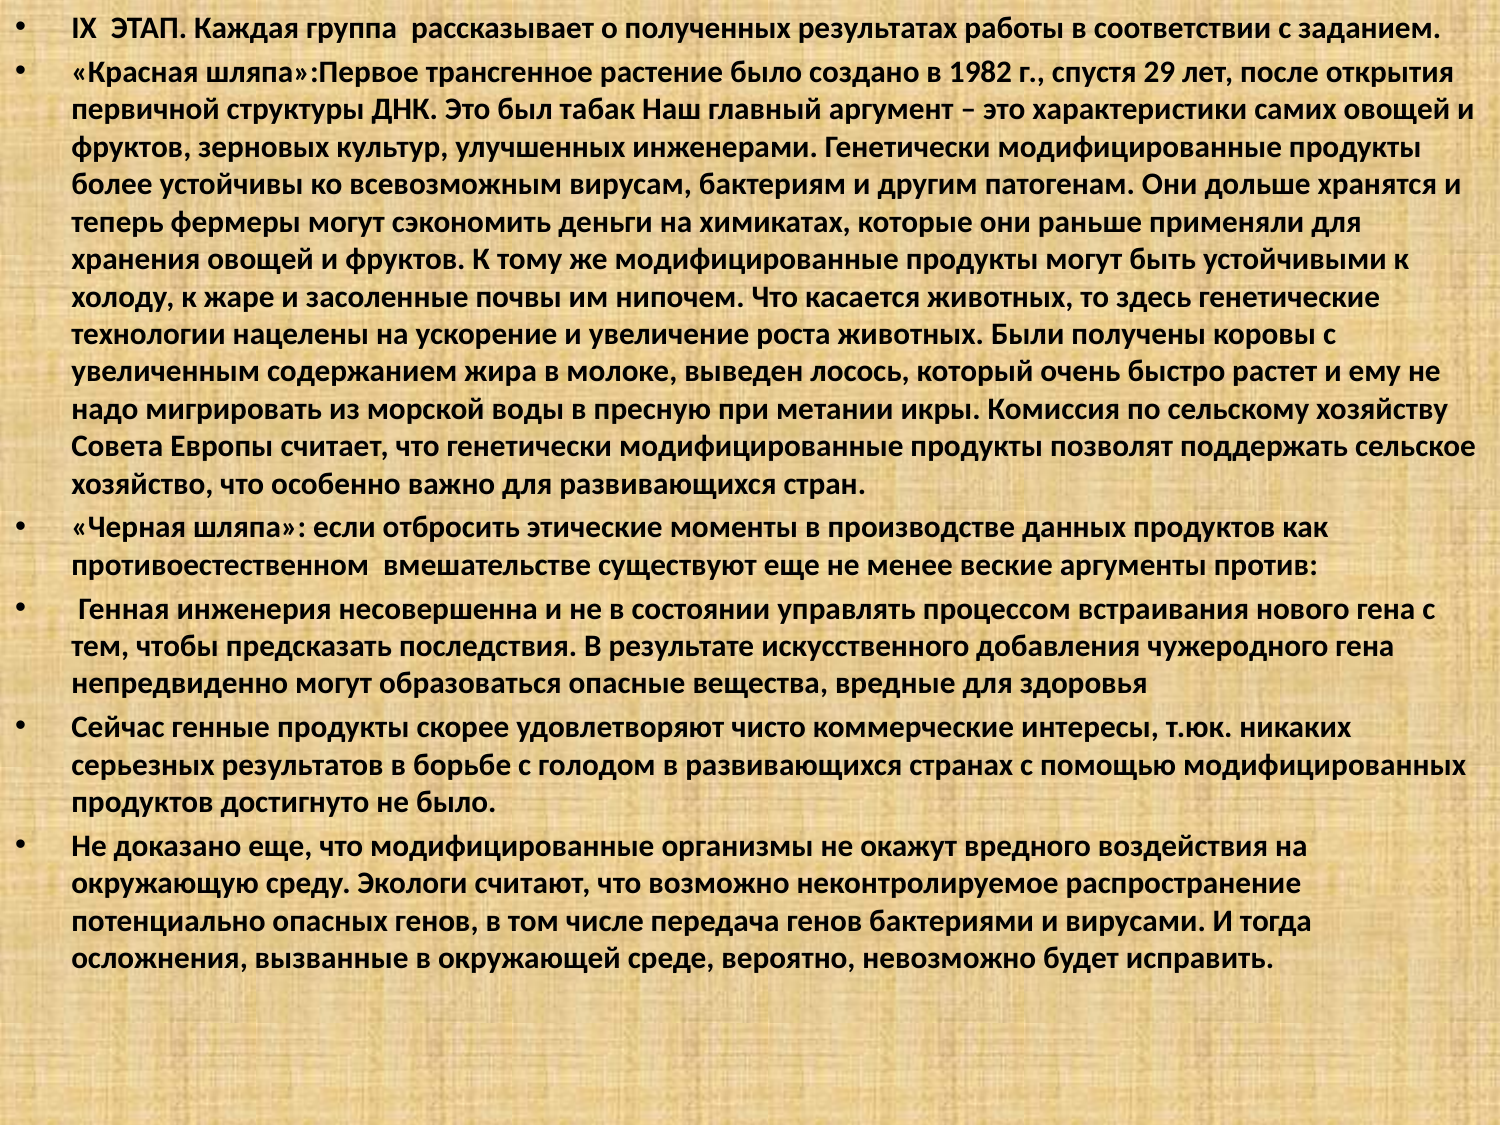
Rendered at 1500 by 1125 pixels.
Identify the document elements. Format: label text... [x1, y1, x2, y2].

list IX ЭТАП. Каждая группа рассказывает о полученных результатах работы в соответствии с заданием. «Красная шляпа»:Первое трансгенное растение было создано в 1982 г., спустя 29 лет, после открытия первичной структуры ДНК. Это был табак Наш главный аргумент – это характеристики самих овощей и фруктов, зерновых культур, улучшенных инженерами. Генетически модифицированные продукты более устойчивы ко всевозможным вирусам, бактериям и другим патогенам. Они дольше хранятся и теперь фермеры могут сэкономить деньги на химикатах, которые они раньше применяли для хранения овощей и фруктов. К тому же модифицированные продукты могут быть устойчивыми к холоду, к жаре и засоленные почвы им нипочем. Что касается животных, то здесь генетические технологии нацелены на ускорение и увеличение роста животных. Были получены коровы с увеличенным содержанием жира в молоке, выведен лосось, который очень быстро растет и ему не надо мигрировать из морской воды в пресную при метании икры. Комиссия по сельскому хозяйству Совета Европы считает, что генетически модифицированные продукты позволят поддержать сельское хозяйство, что особенно важно для развивающихся стран. «Черная шляпа»: если отбросить этические моменты в производстве данных продуктов как противоестественном вмешательстве существуют еще не менее веские аргументы против: Генная инженерия несовершенна и не в состоянии управлять процессом встраивания нового гена с тем, чтобы предсказать последствия. В результате искусственного добавления чужеродного гена непредвиденно могут образоваться опасные вещества, вредные для здоровья Сейчас генные продукты скорее удовлетворяют чисто коммерческие интересы, т.юк. никаких серьезных результатов в борьбе с голодом в развивающихся странах с помощью модифицированных продуктов достигнуто не было. Не доказано еще, что модифицированные организмы не окажут вредного воздействия на окружающую среду. Экологи считают, что возможно неконтролируемое распространение потенциально опасных генов, в том числе передача генов бактериями и вирусами. И тогда осложнения, вызванные в окружающей среде, вероятно, невозможно будет исправить. [0, 0, 1500, 1125]
